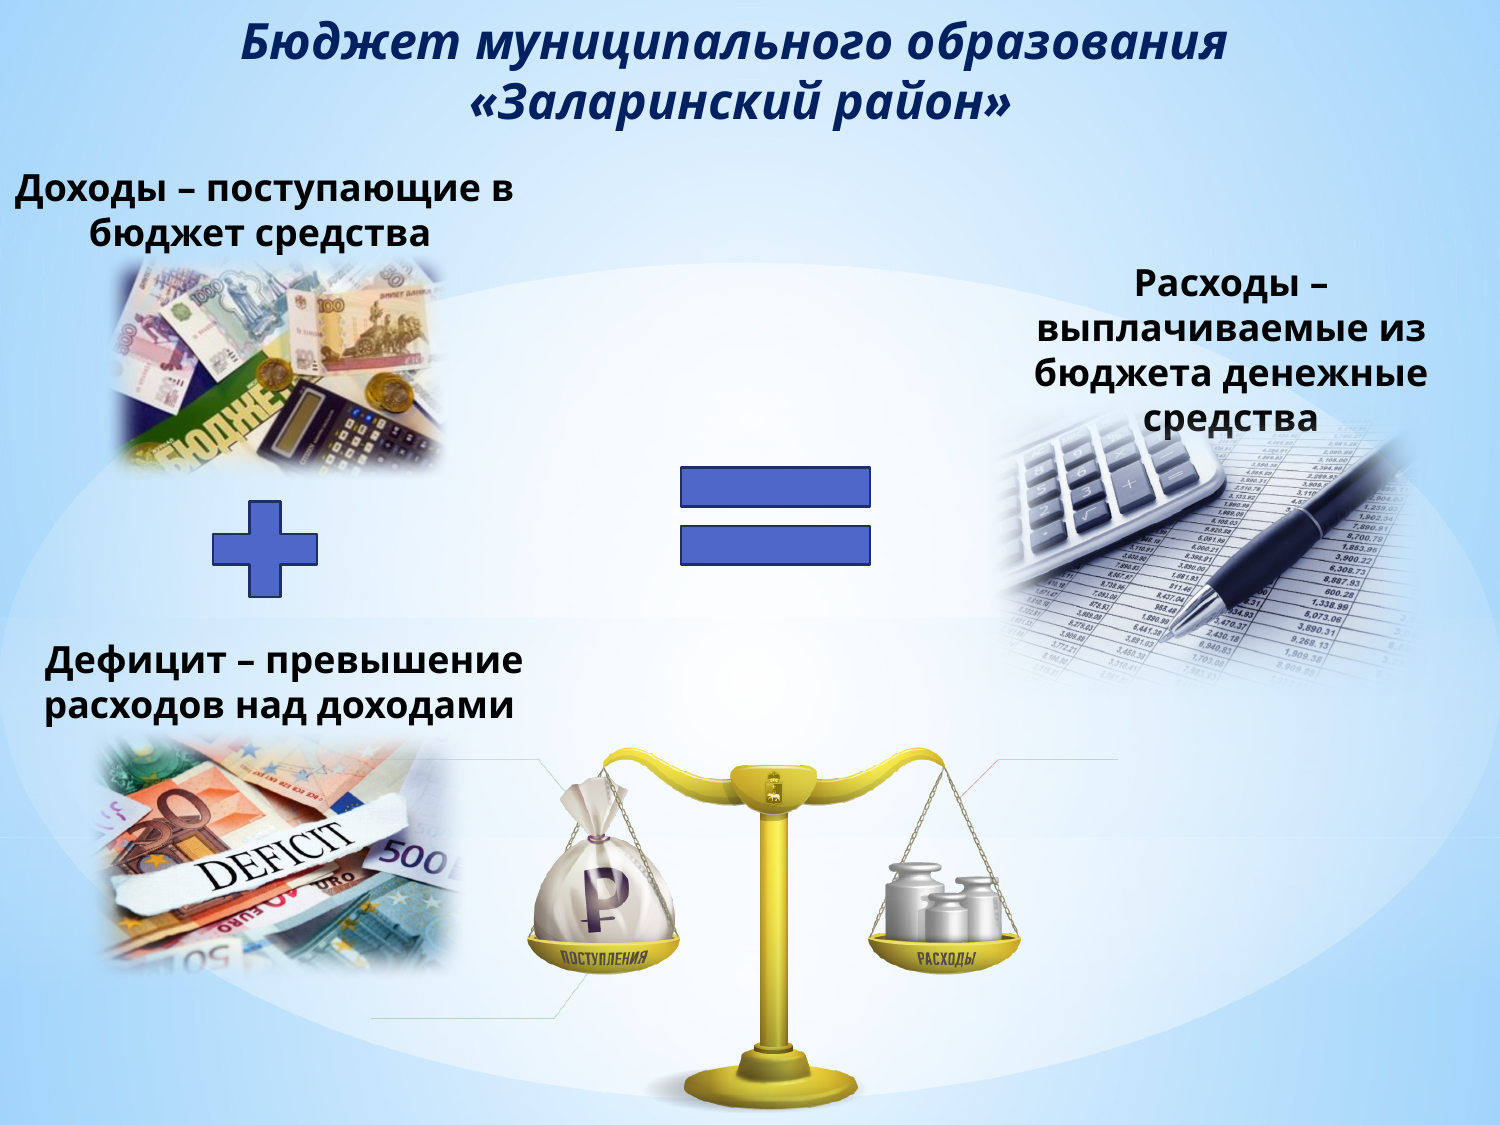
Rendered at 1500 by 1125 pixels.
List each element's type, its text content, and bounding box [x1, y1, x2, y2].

text_box Доходы – поступающие в бюджет средства [0, 156, 534, 262]
picture [985, 402, 1427, 697]
picture [104, 251, 451, 482]
text_box [680, 525, 871, 566]
text_box [212, 500, 318, 598]
text_box Расходы – выплачиваемые из бюджета денежные средства [962, 251, 1500, 447]
picture [85, 727, 1118, 1125]
text_box [680, 466, 871, 508]
text_box Дефицит – превышение расходов над доходами [15, 628, 554, 734]
text_box Бюджет муниципального образования «Заларинский район» [0, 1, 1483, 137]
